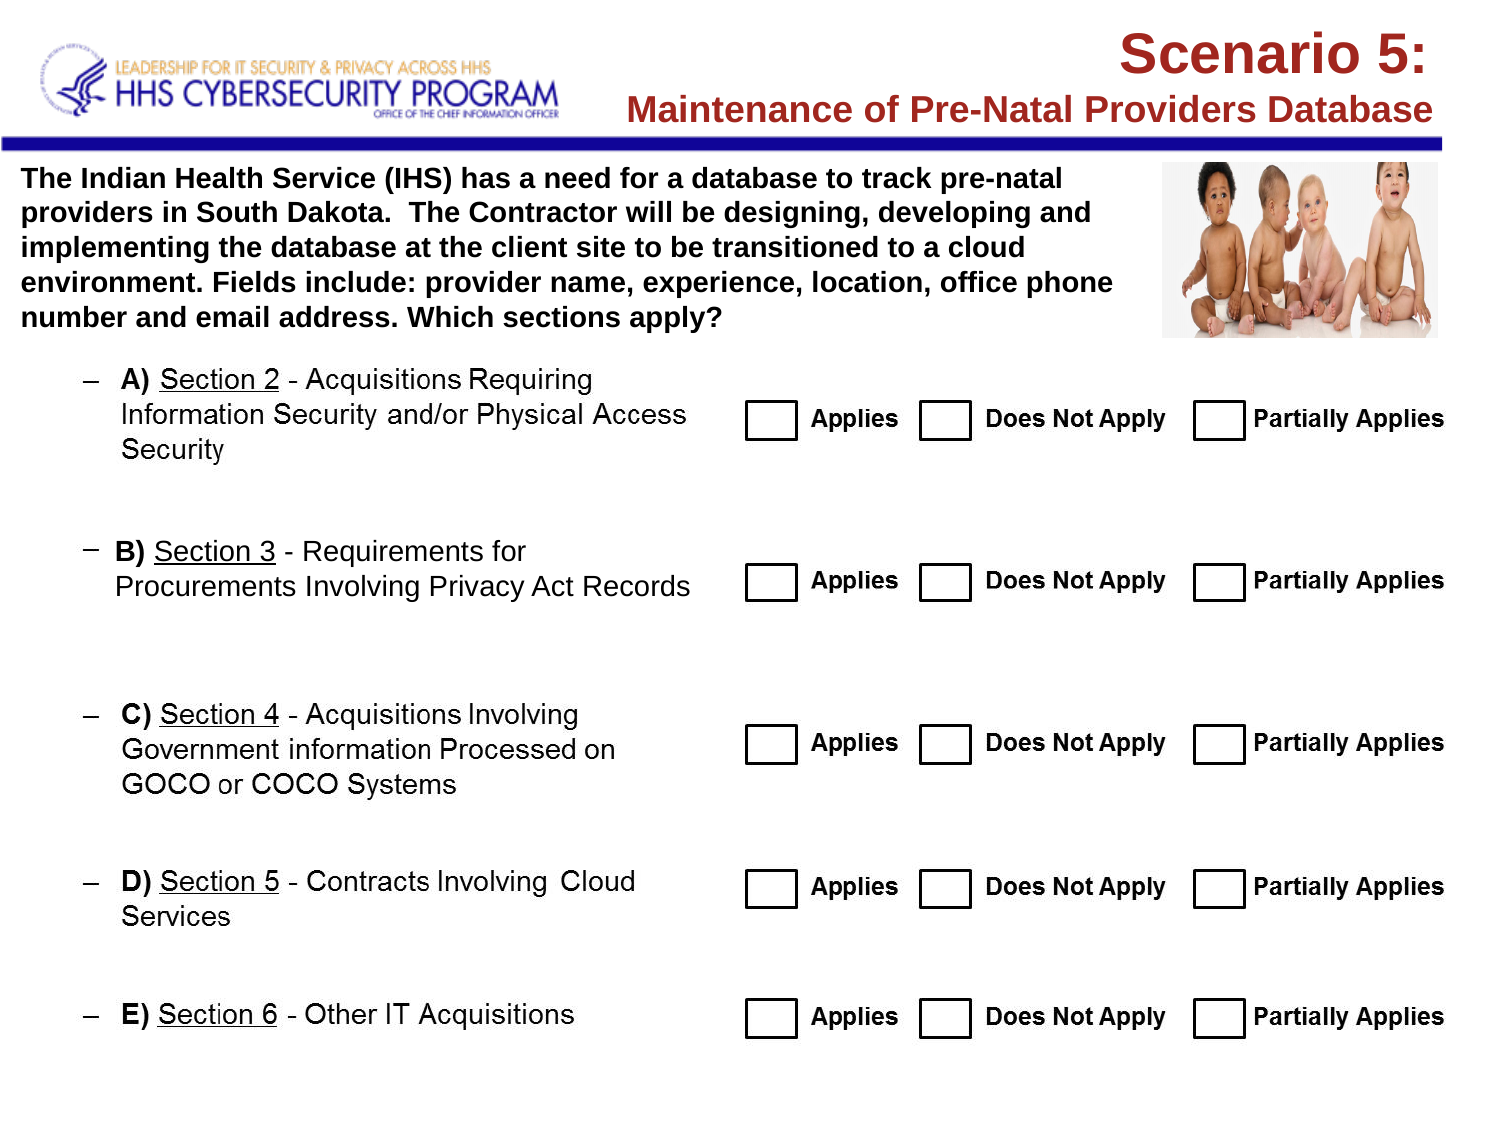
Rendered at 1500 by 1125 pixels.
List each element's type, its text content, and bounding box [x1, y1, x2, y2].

title Scenario 5: Maintenance of Pre-Natal Providers Database [24, 49, 1460, 138]
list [12, 352, 1467, 1063]
picture [0, 0, 1443, 338]
text_box The Indian Health Service (IHS) has a need for a database to track pre-natal providers in South Dakota. The Contractor will be designing, developing and implementing the database at the client site to be transitioned to a cloud environment. Fields include: provider name, experience, location, office phone number and email address. Which sections apply? [5, 151, 1163, 352]
